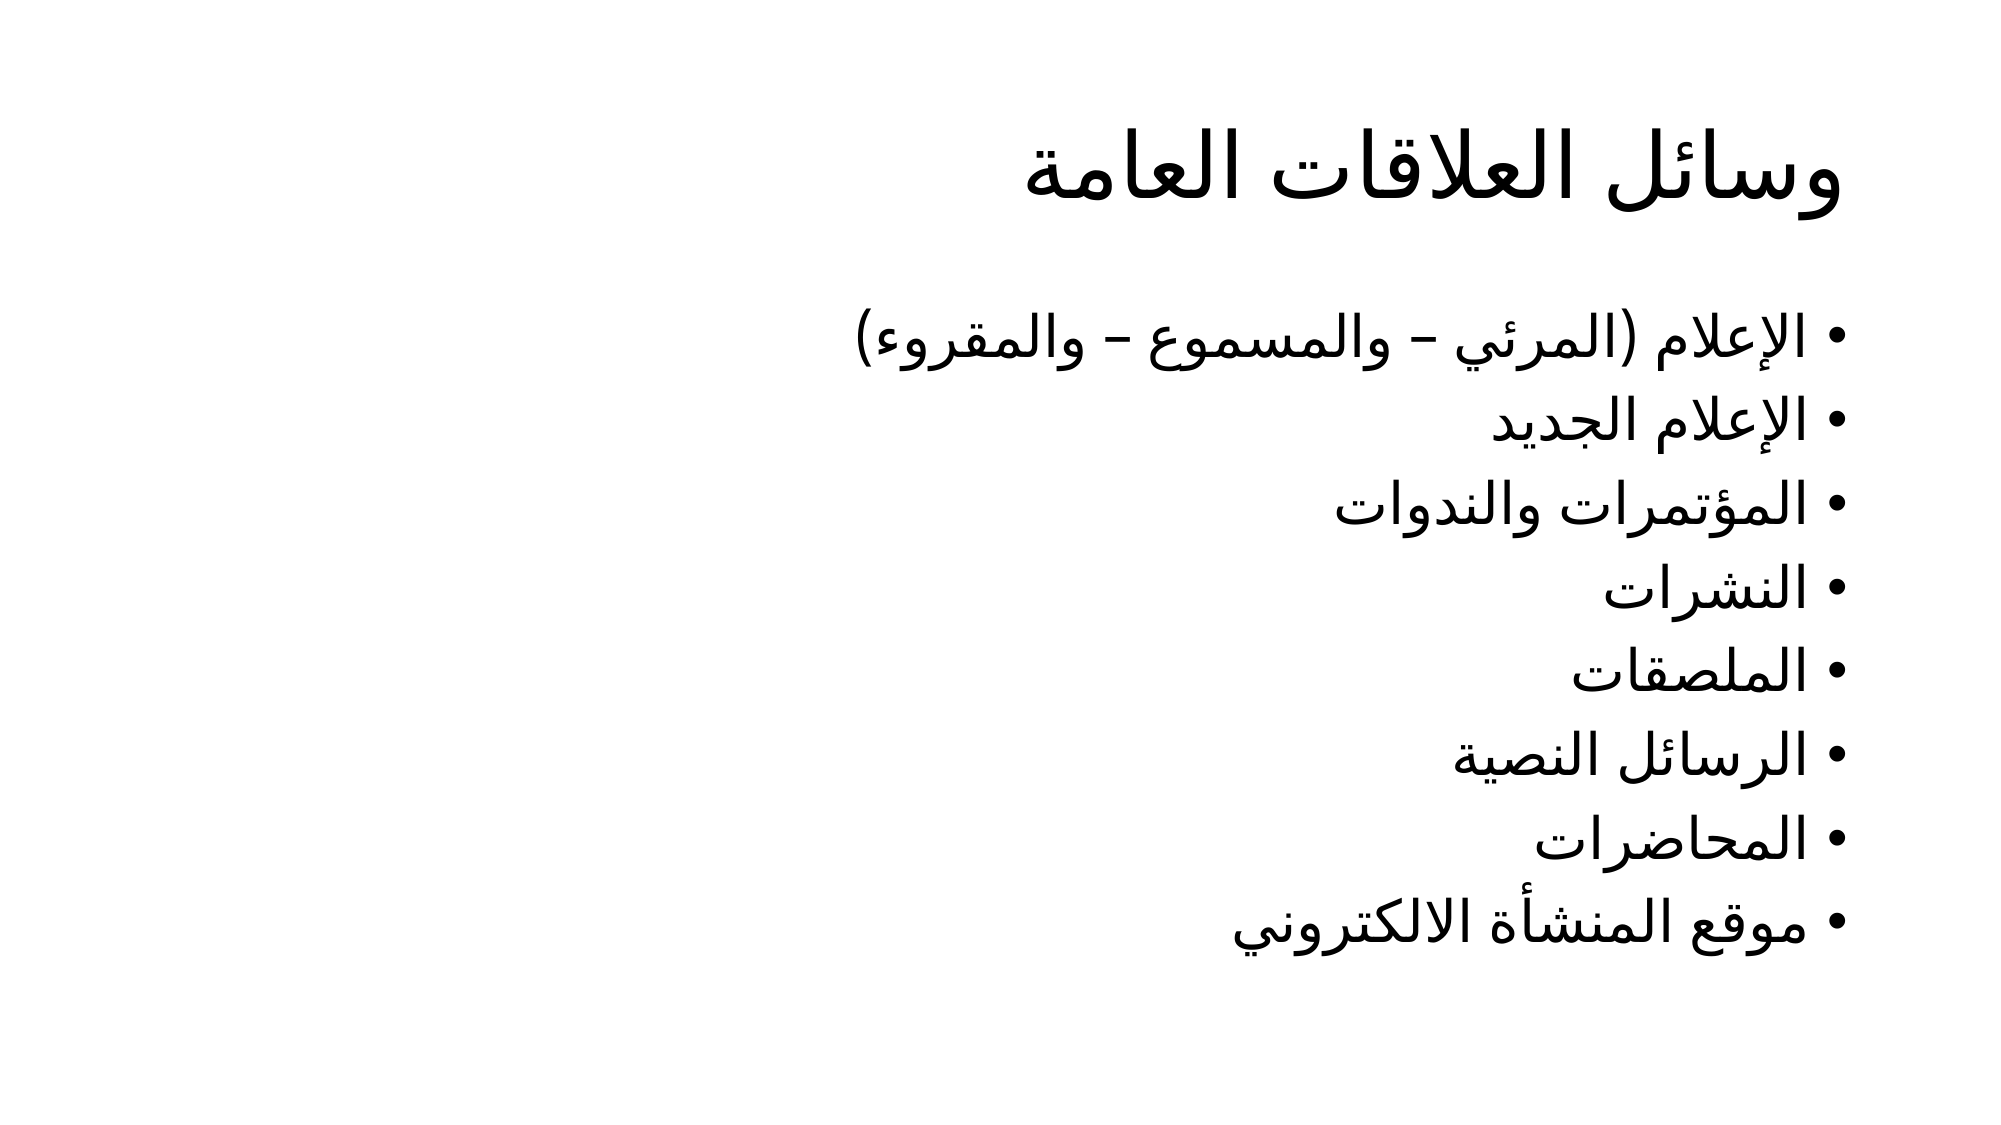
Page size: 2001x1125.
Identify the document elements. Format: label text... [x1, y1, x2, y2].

title وسائل العلاقات العامة [137, 59, 1863, 278]
list الإعلام (المرئي – والمسموع – والمقروء) الإعلام الجديد المؤتمرات والندوات النشرات الملصقات الرسائل النصية المحاضرات موقع المنشأة الالكتروني [137, 299, 1863, 1014]
